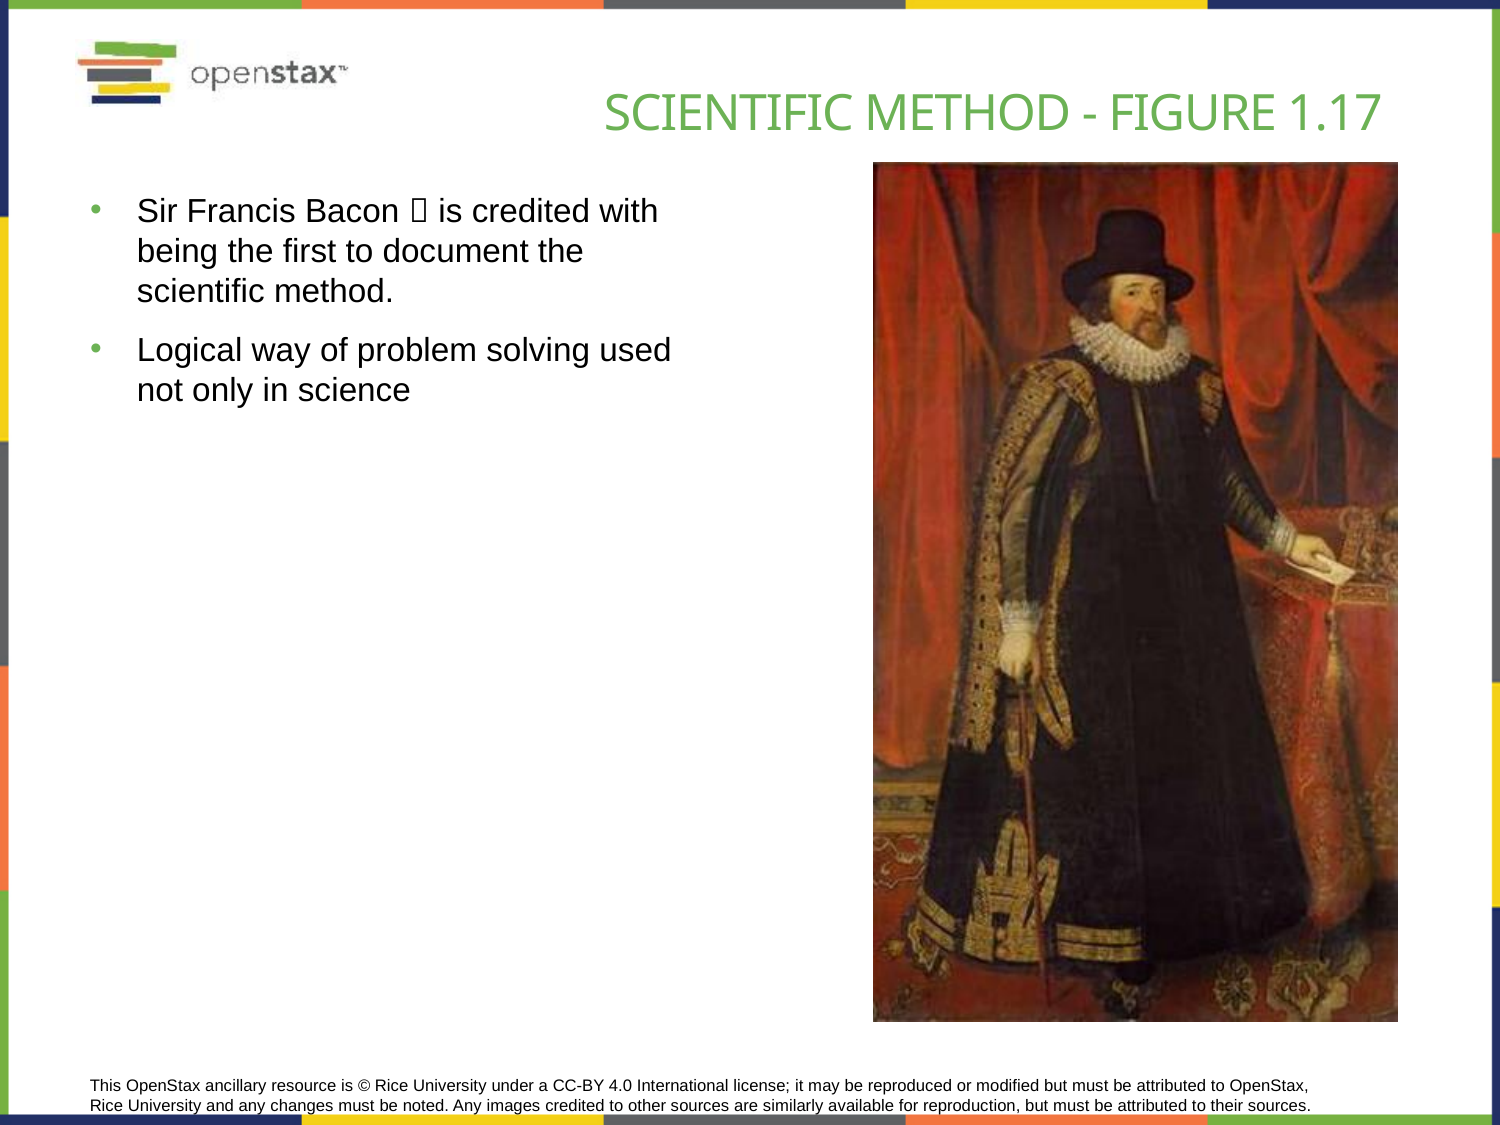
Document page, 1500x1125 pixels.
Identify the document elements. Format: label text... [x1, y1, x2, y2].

text_box This OpenStax ancillary resource is © Rice University under a CC-BY 4.0 International license; it may be reproduced or modified but must be attributed to OpenStax, Rice University and any changes must be noted. Any images credited to other sources are similarly available for reproduction, but must be attributed to their sources. [75, 1067, 1336, 1114]
title Scientific method - Figure 1.17 [75, 39, 1398, 148]
list Sir Francis Bacon  is credited with being the first to document the scientific method. Logical way of problem solving used not only in science [75, 181, 717, 1045]
picture [0, 0, 1500, 1125]
